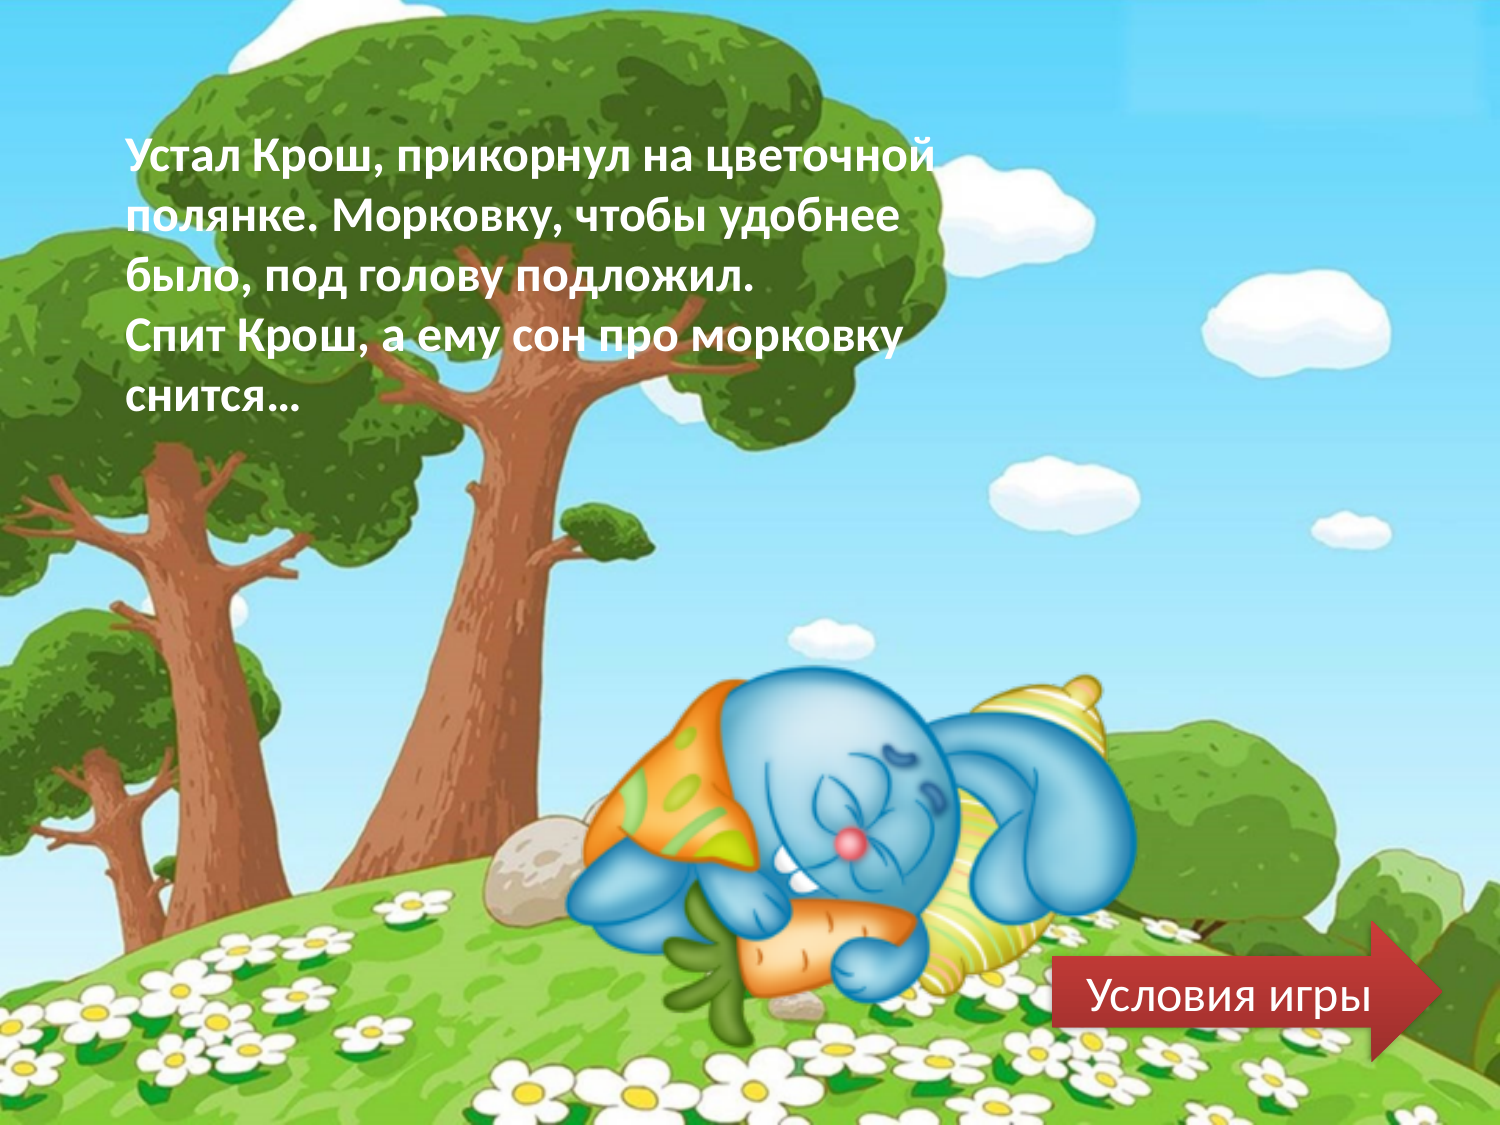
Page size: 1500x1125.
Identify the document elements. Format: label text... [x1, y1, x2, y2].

picture [0, 0, 1500, 1125]
text_box Устал Крош, прикорнул на цветочной полянке. Морковку, чтобы удобнее было, под голову подложил. Спит Крош, а ему сон про морковку снится… [110, 113, 975, 429]
text_box Условия игры [1152, 920, 1443, 1063]
